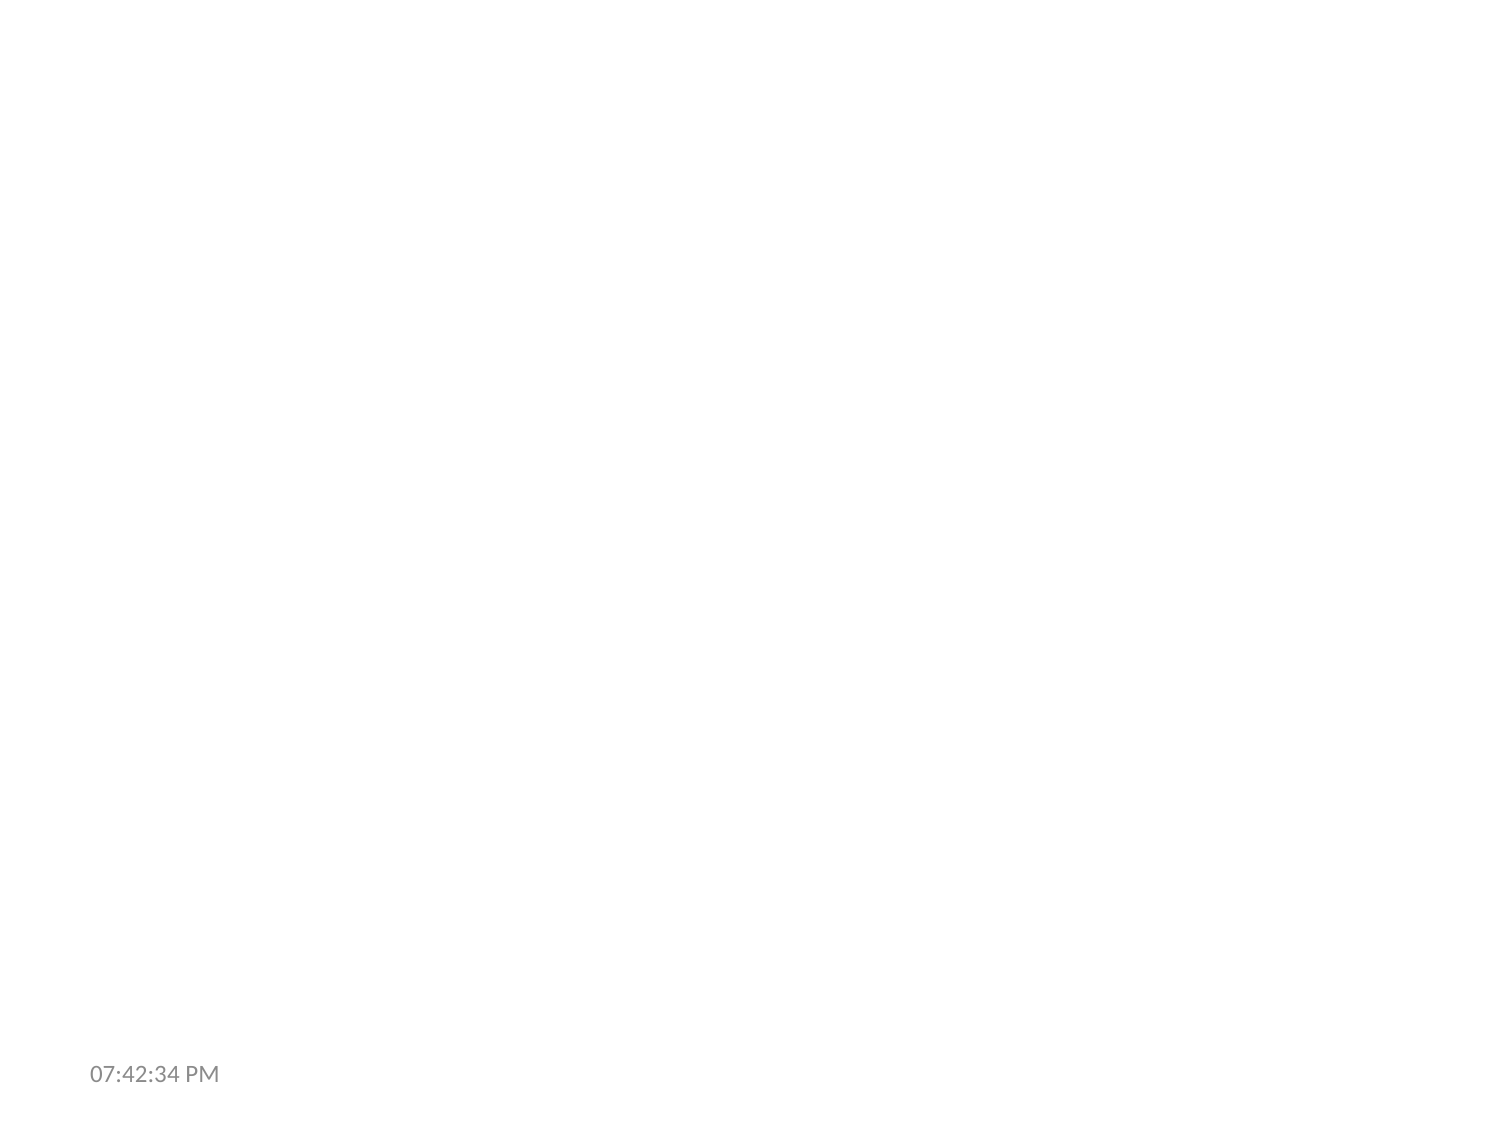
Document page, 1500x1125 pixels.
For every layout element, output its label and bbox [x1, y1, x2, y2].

slide_number [75, 1042, 425, 1103]
